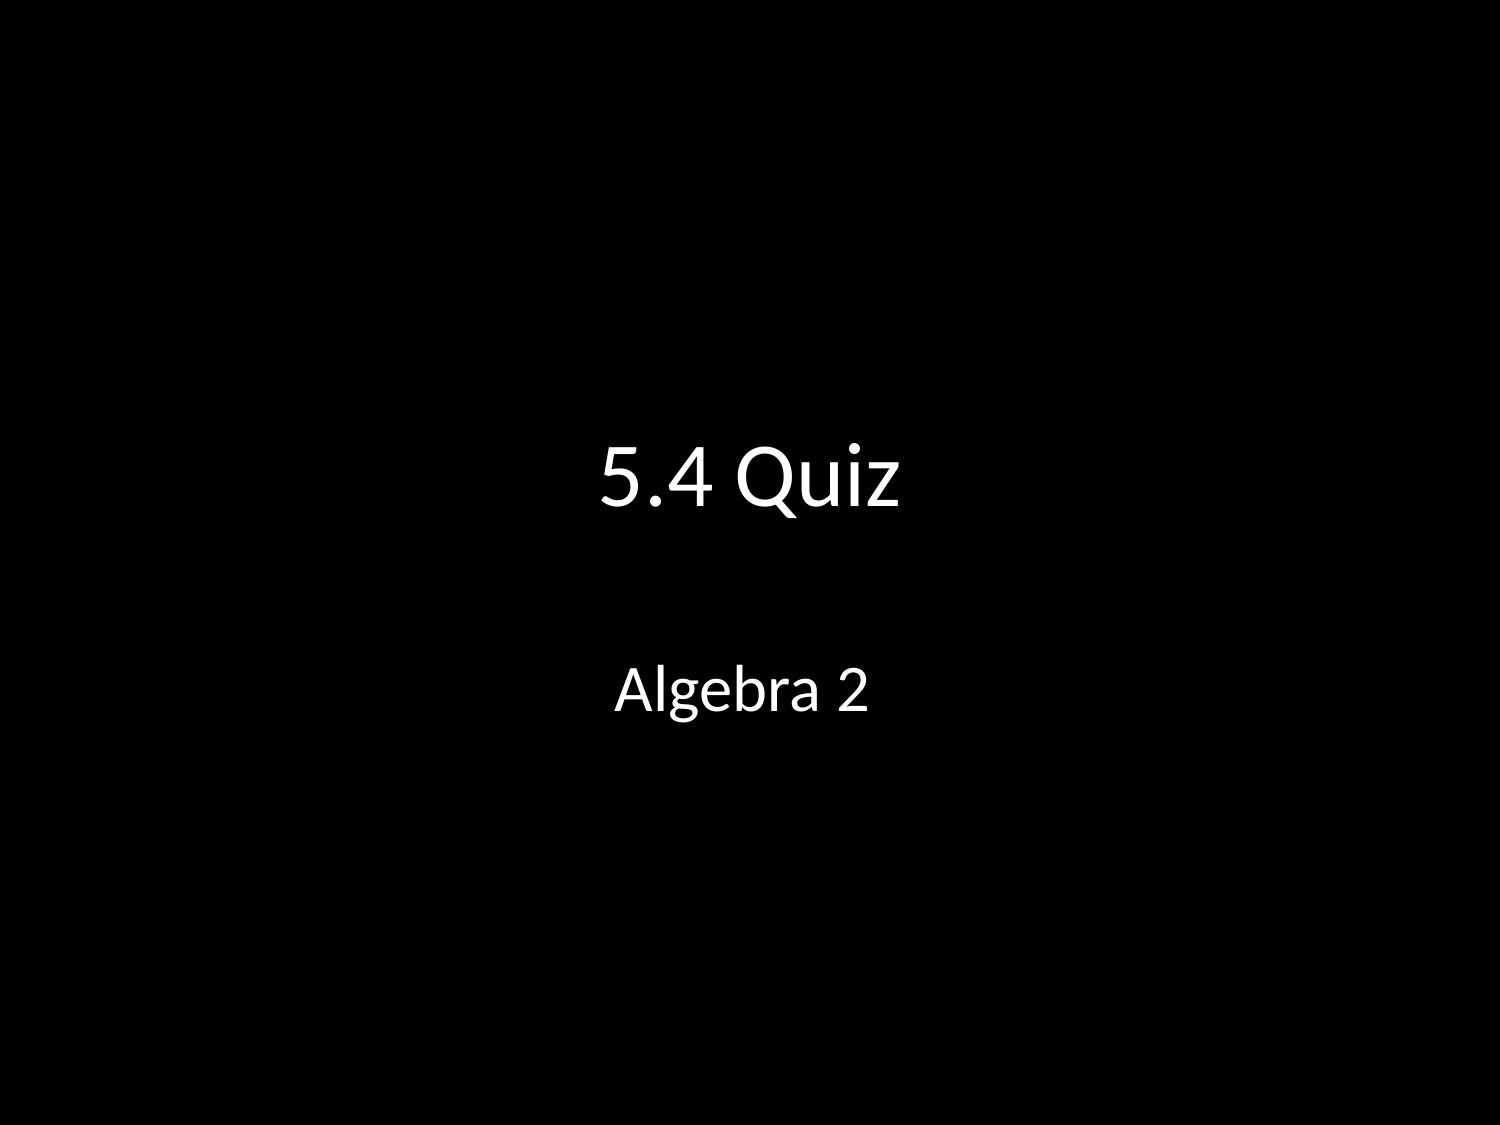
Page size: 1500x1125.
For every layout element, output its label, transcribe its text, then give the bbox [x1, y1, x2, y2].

title 5.4 Quiz [112, 349, 1388, 591]
subtitle Algebra 2 [225, 637, 1275, 925]
